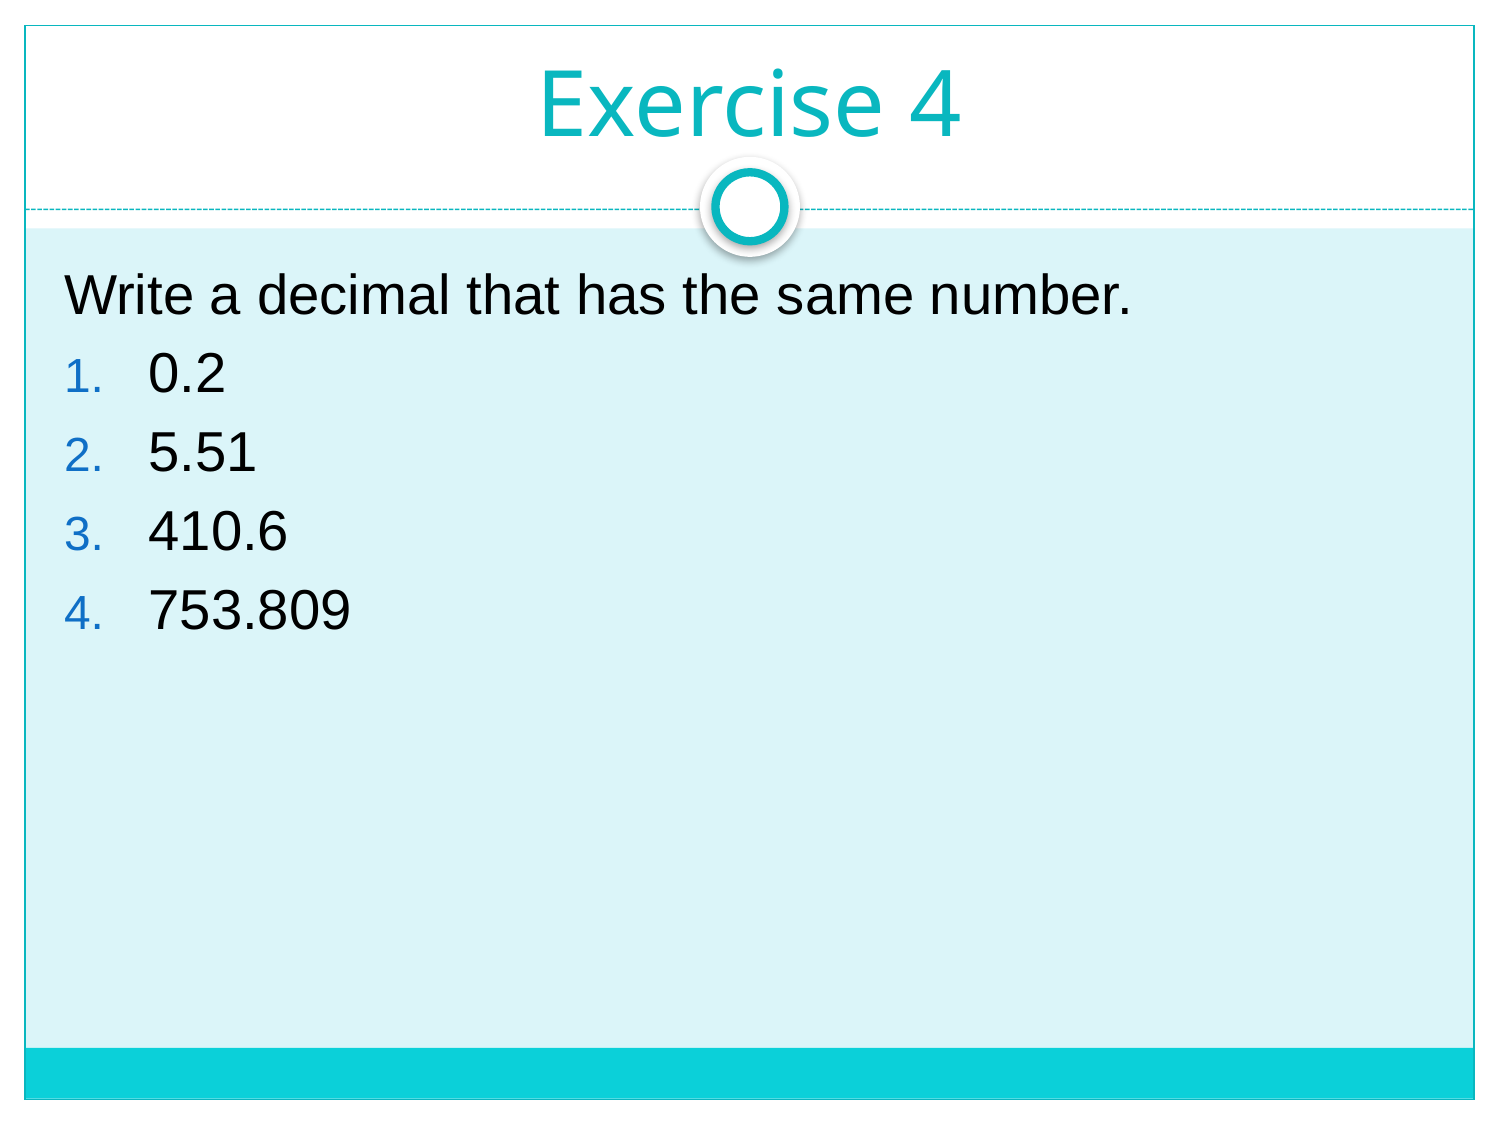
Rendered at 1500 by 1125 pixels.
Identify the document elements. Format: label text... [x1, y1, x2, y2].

title Exercise 4 [49, 37, 1450, 162]
list Write a decimal that has the same number. 0.2 5.51 410.6 753.809 [49, 250, 1445, 1001]
